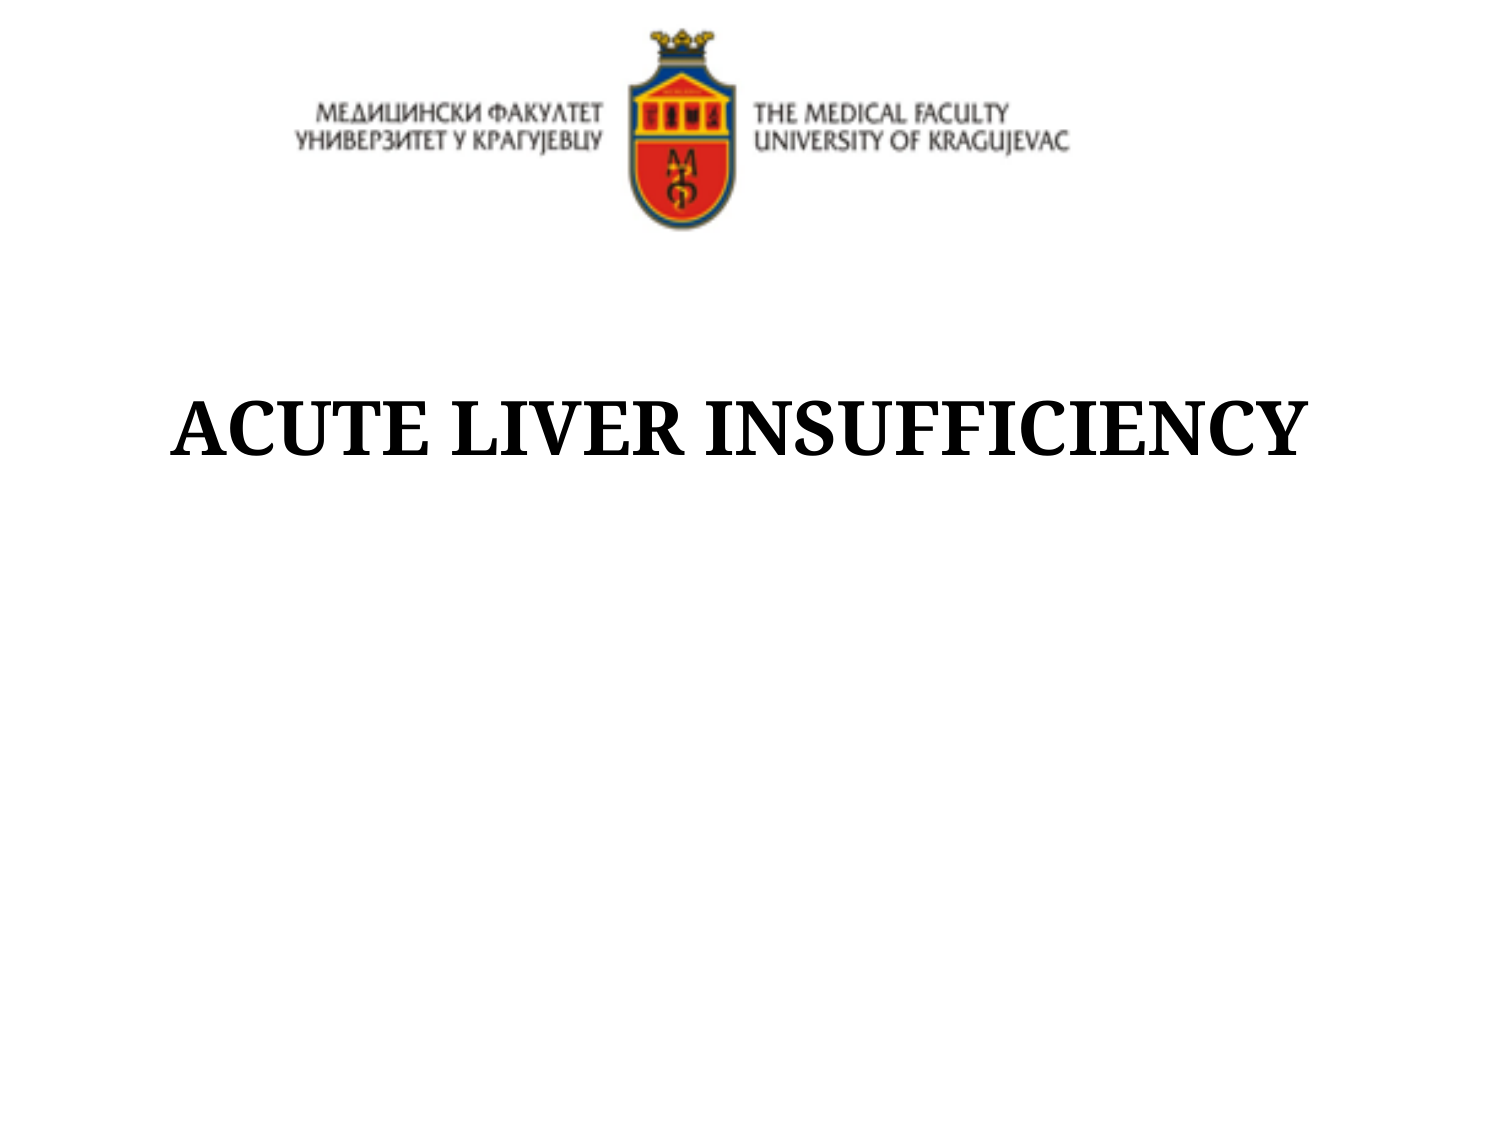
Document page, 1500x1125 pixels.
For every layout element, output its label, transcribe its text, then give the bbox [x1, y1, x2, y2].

picture [143, 24, 1284, 263]
title ACUTE LIVER INSUFFICIENCY [112, 349, 1388, 591]
